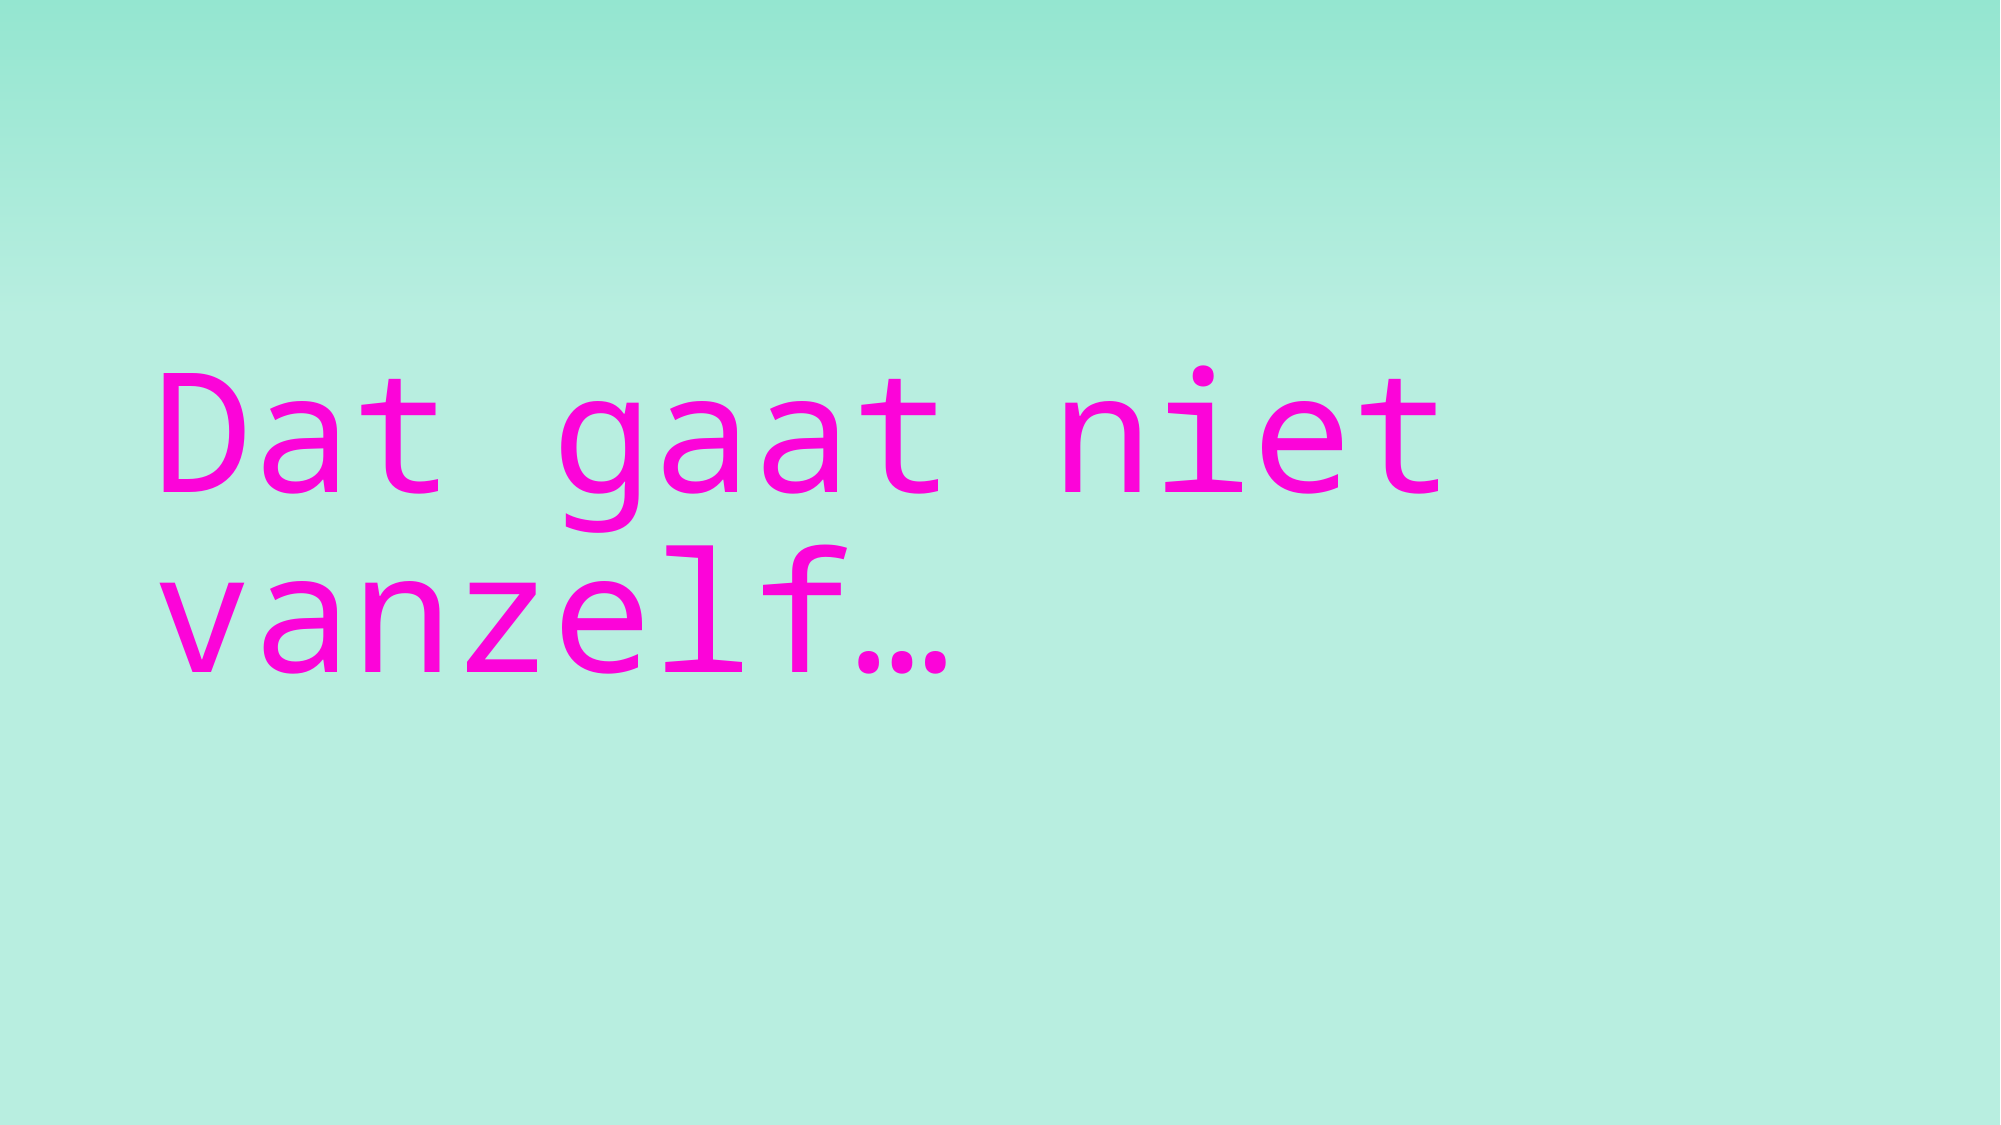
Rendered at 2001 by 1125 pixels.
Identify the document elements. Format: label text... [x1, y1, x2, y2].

title Dat gaat niet vanzelf… [137, 59, 1863, 278]
